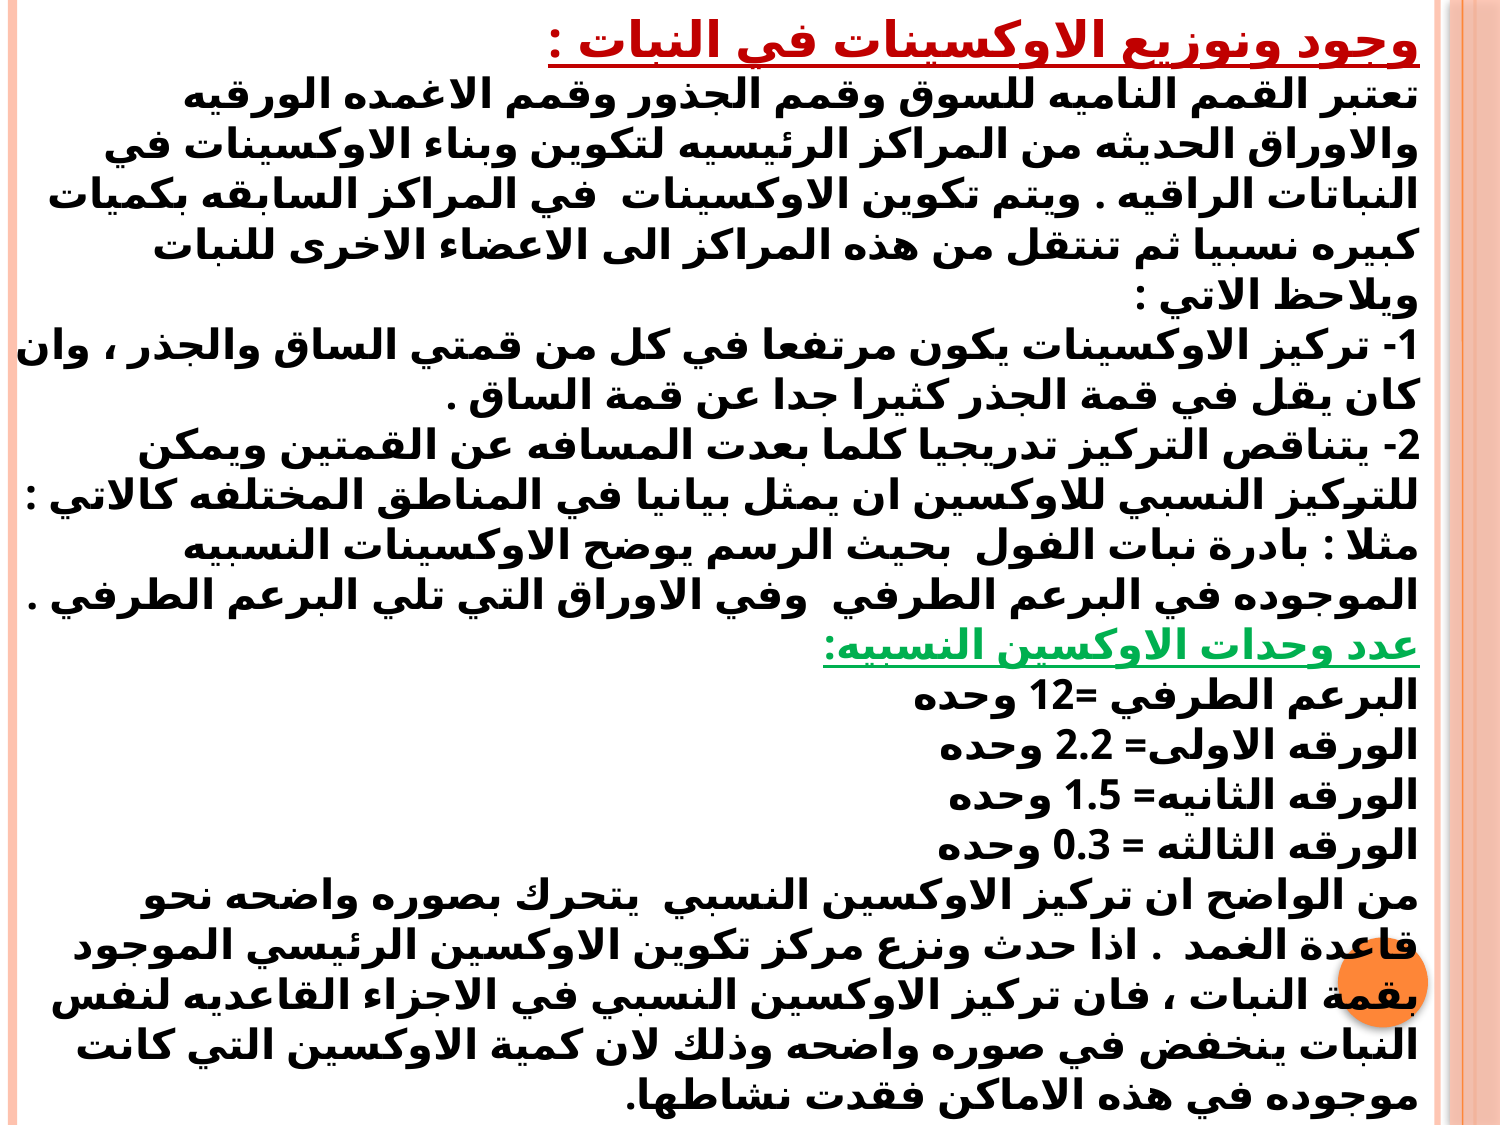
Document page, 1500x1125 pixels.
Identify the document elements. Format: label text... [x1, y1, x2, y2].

text_box وجود ونوزيع الاوكسينات في النبات : تعتبر القمم الناميه للسوق وقمم الجذور وقمم الاغمده الورقيه والاوراق الحديثه من المراكز الرئيسيه لتكوين وبناء الاوكسينات في النباتات الراقيه . ويتم تكوين الاوكسينات في المراكز السابقه بكميات كبيره نسبيا ثم تنتقل من هذه المراكز الى الاعضاء الاخرى للنبات ويلاحظ الاتي : 1- تركيز الاوكسينات يكون مرتفعا في كل من قمتي الساق والجذر ، وان كان يقل في قمة الجذر كثيرا جدا عن قمة الساق . 2- يتناقص التركيز تدريجيا كلما بعدت المسافه عن القمتين ويمكن للتركيز النسبي للاوكسين ان يمثل بيانيا في المناطق المختلفه كالاتي : مثلا : بادرة نبات الفول بحيث الرسم يوضح الاوكسينات النسبيه الموجوده في البرعم الطرفي وفي الاوراق التي تلي البرعم الطرفي . عدد وحدات الاوكسين النسبيه: البرعم الطرفي =12 وحده الورقه الاولى= 2.2 وحده الورقه الثانيه= 1.5 وحده الورقه الثالثه = 0.3 وحده من الواضح ان تركيز الاوكسين النسبي يتحرك بصوره واضحه نحو قاعدة الغمد . اذا حدث ونزع مركز تكوين الاوكسين الرئيسي الموجود بقمة النبات ، فان تركيز الاوكسين النسبي في الاجزاء القاعديه لنفس النبات ينخفض في صوره واضحه وذلك لان كمية الاوكسين التي كانت موجوده في هذه الاماكن فقدت نشاطها. [0, 0, 1436, 1125]
